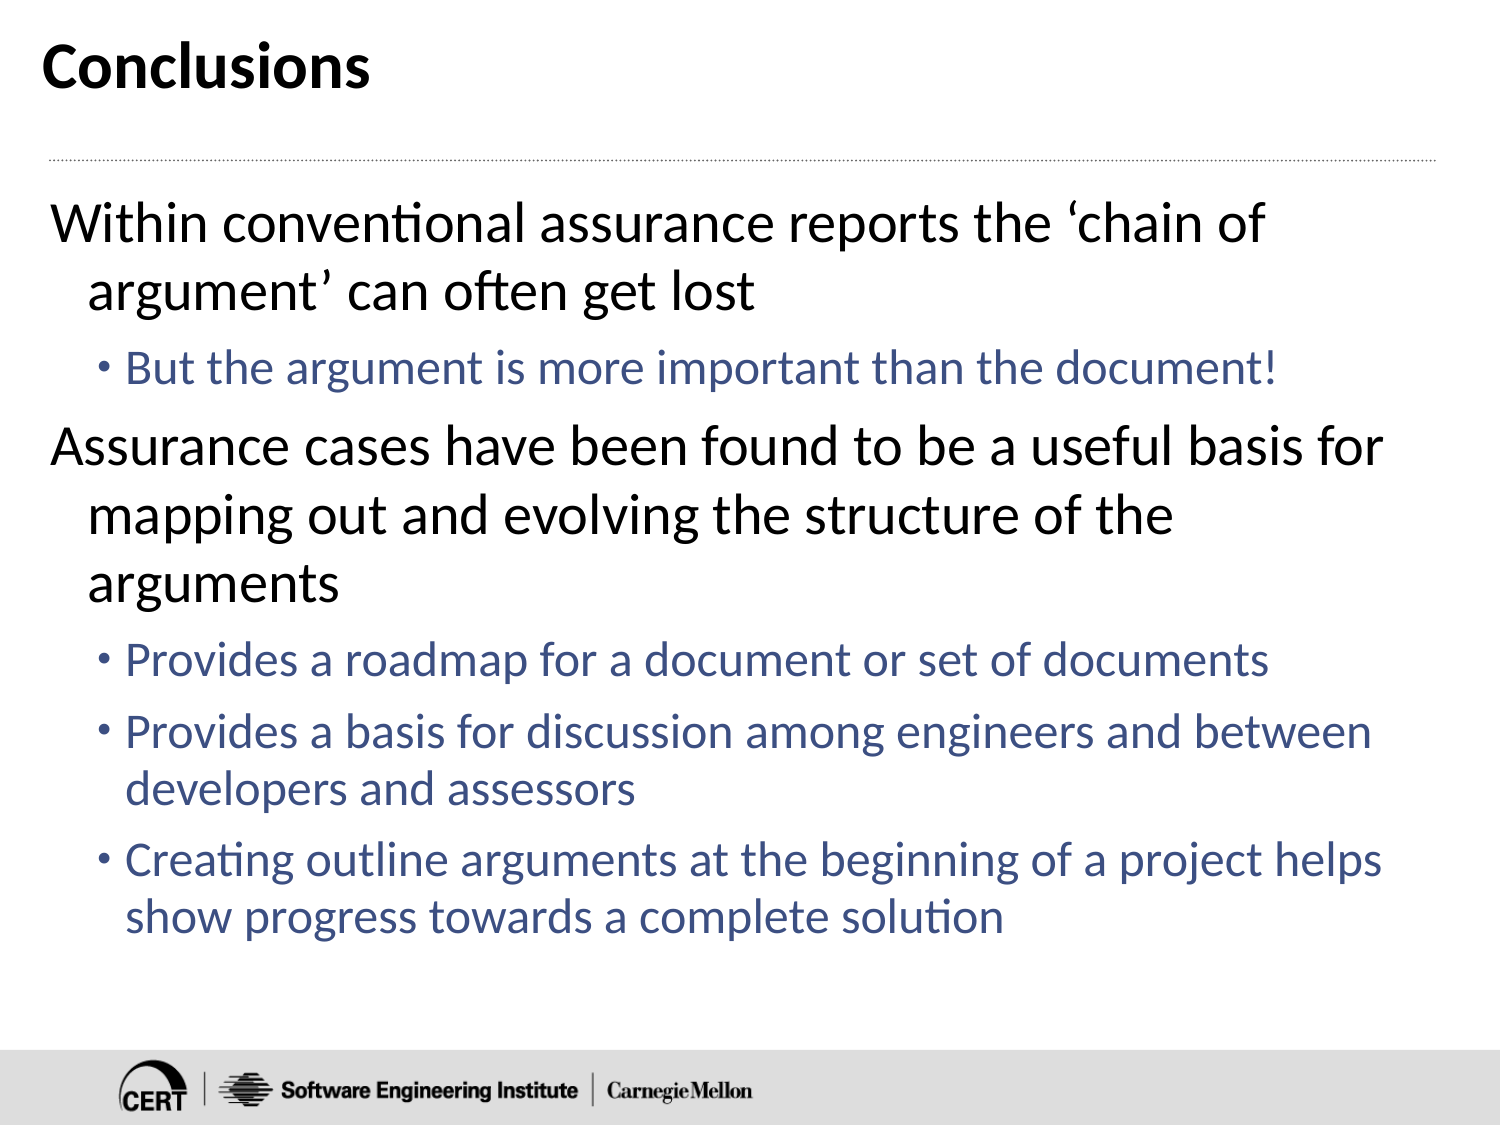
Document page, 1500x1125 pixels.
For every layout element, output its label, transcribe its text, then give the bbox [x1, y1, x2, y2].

picture [102, 1056, 765, 1117]
list Within conventional assurance reports the ‘chain of argument’ can often get lost But the argument is more important than the document! Assurance cases have been found to be a useful basis for mapping out and evolving the structure of the arguments Provides a roadmap for a document or set of documents Provides a basis for discussion among engineers and between developers and assessors Creating outline arguments at the beginning of a project helps show progress towards a complete solution [49, 187, 1438, 1001]
title Conclusions [42, 37, 1434, 155]
